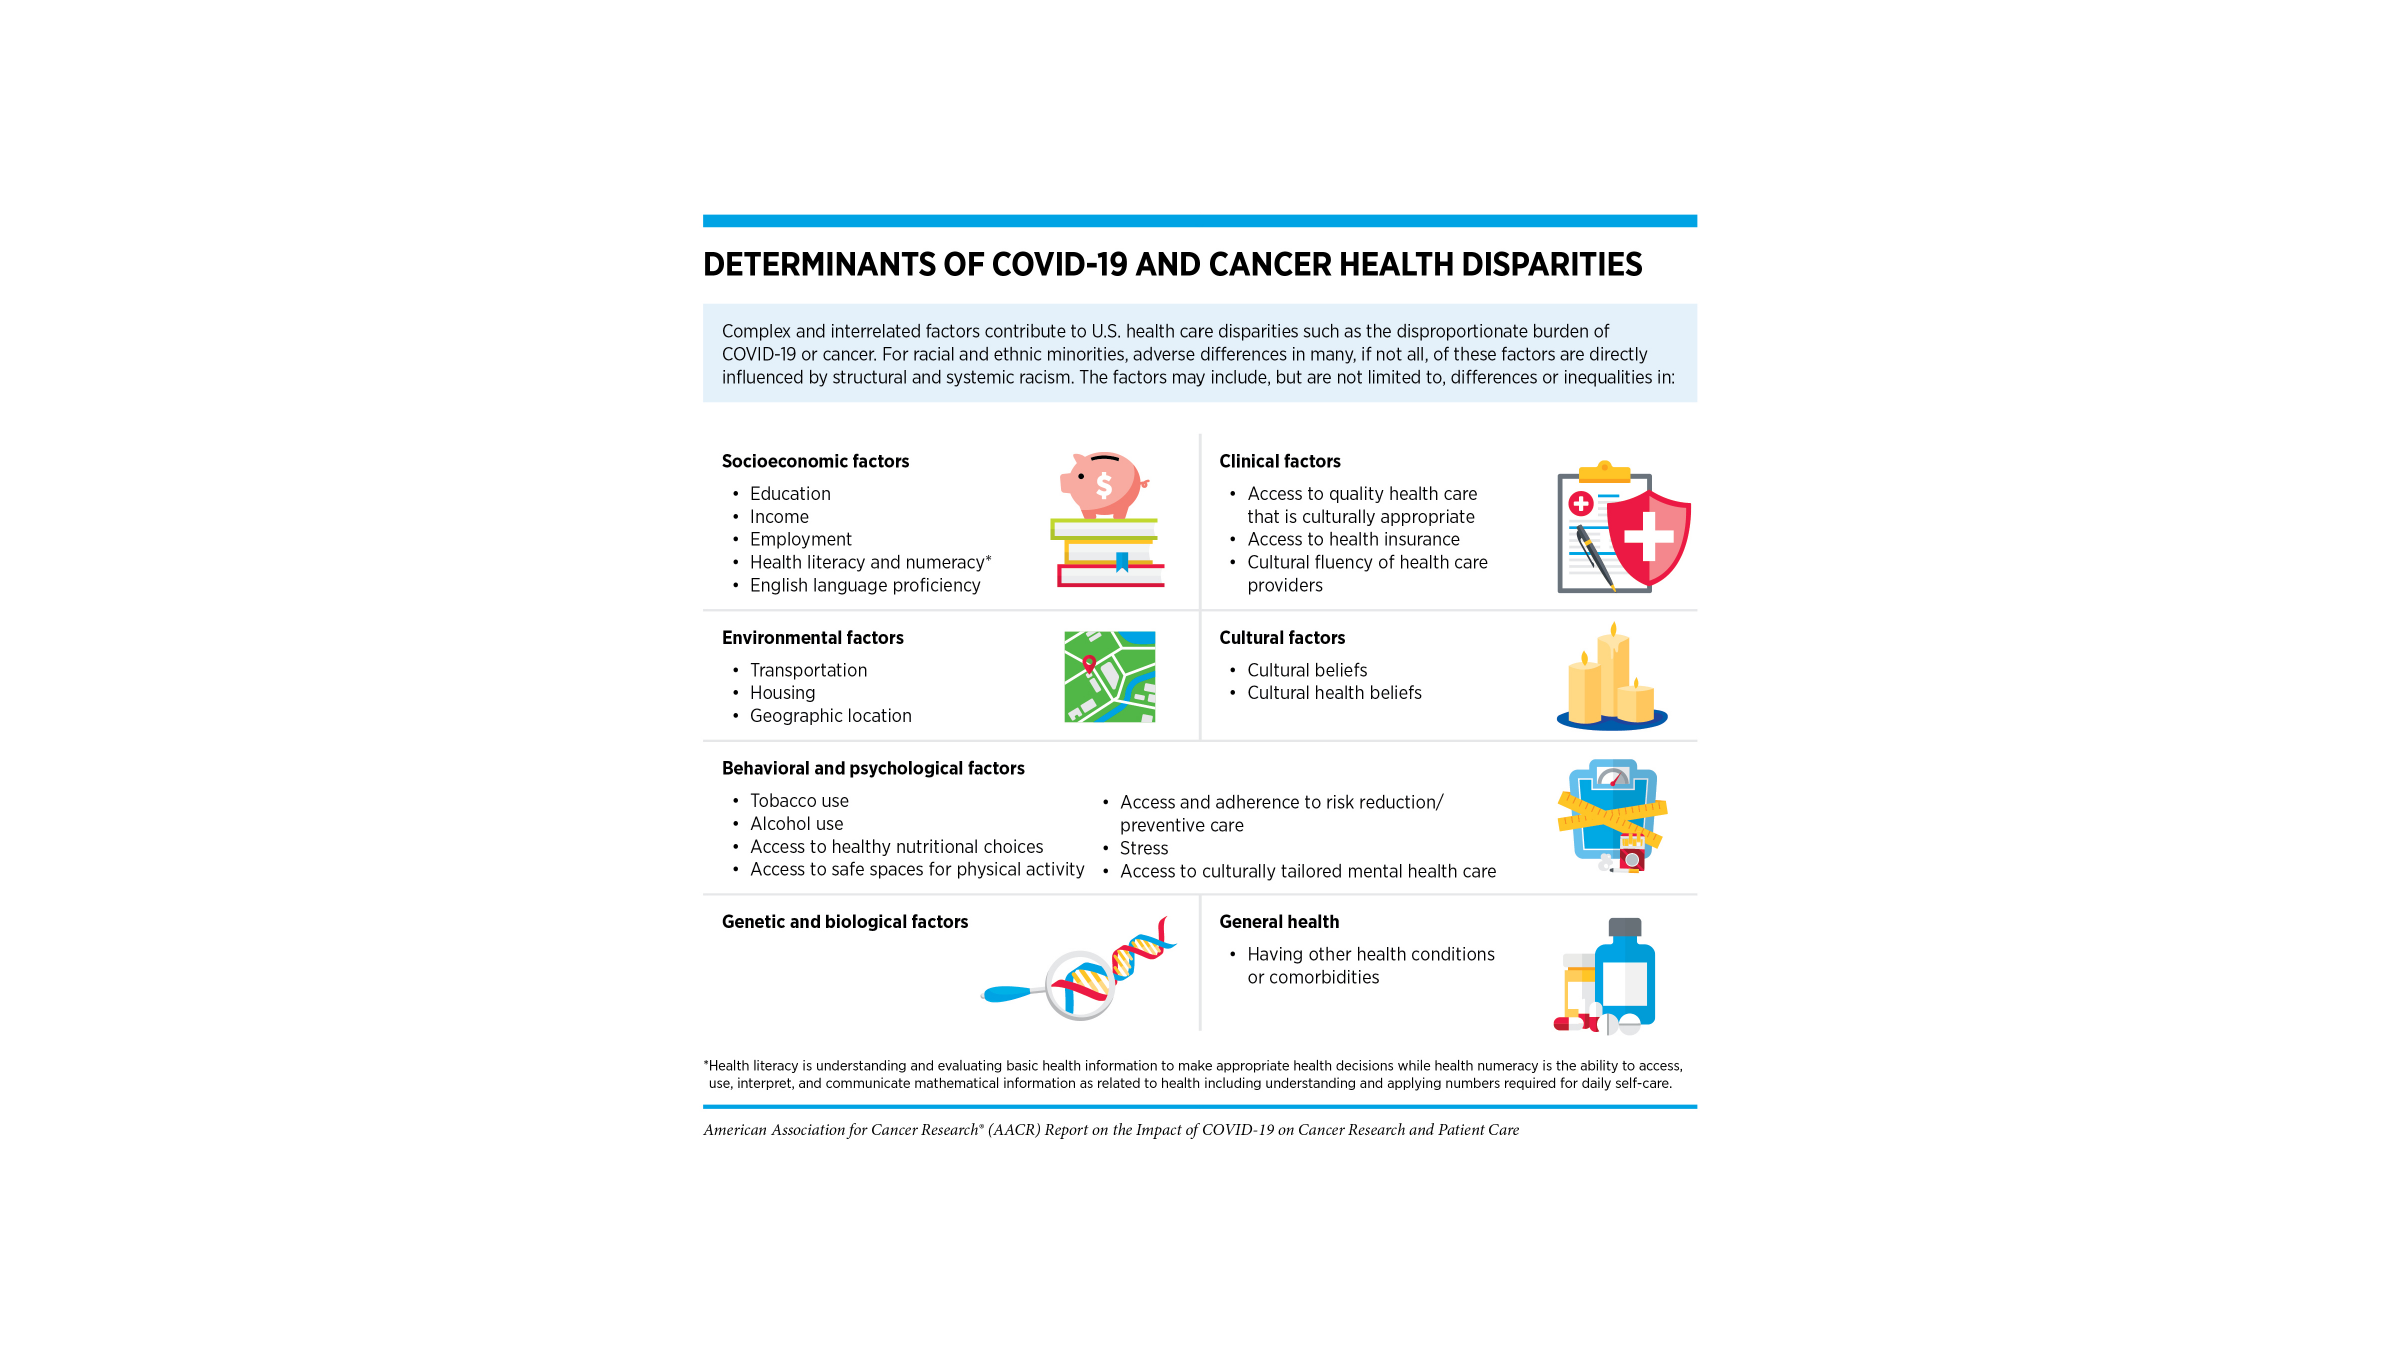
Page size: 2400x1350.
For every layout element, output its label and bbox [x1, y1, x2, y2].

picture [687, 200, 1713, 1149]
